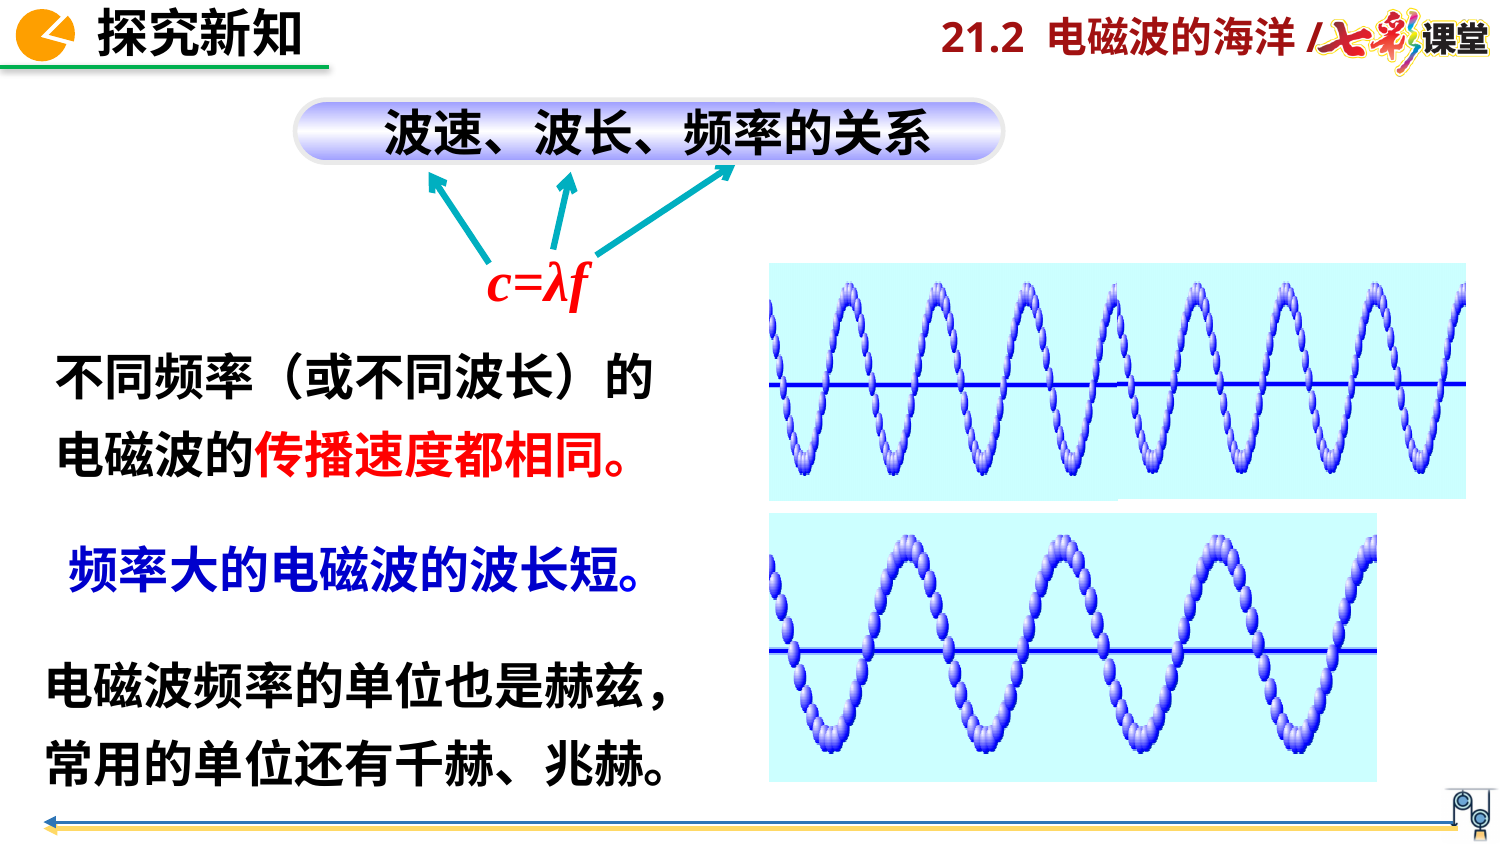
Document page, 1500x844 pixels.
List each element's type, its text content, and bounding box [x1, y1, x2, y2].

picture [769, 513, 1378, 782]
text_box 频率大的电磁波的波长短。 [54, 513, 650, 606]
picture [1449, 793, 1493, 836]
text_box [769, 263, 1466, 501]
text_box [552, 178, 571, 250]
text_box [428, 178, 490, 264]
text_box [595, 178, 737, 256]
text_box 不同频率（或不同波长）的电磁波的传播速度都相同。 [39, 320, 680, 491]
picture [1313, 7, 1492, 77]
text_box c=λf [472, 237, 603, 320]
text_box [294, 93, 1004, 170]
text_box 电磁波频率的单位也是赫兹，常用的单位还有千赫、兆赫。 [29, 629, 680, 800]
